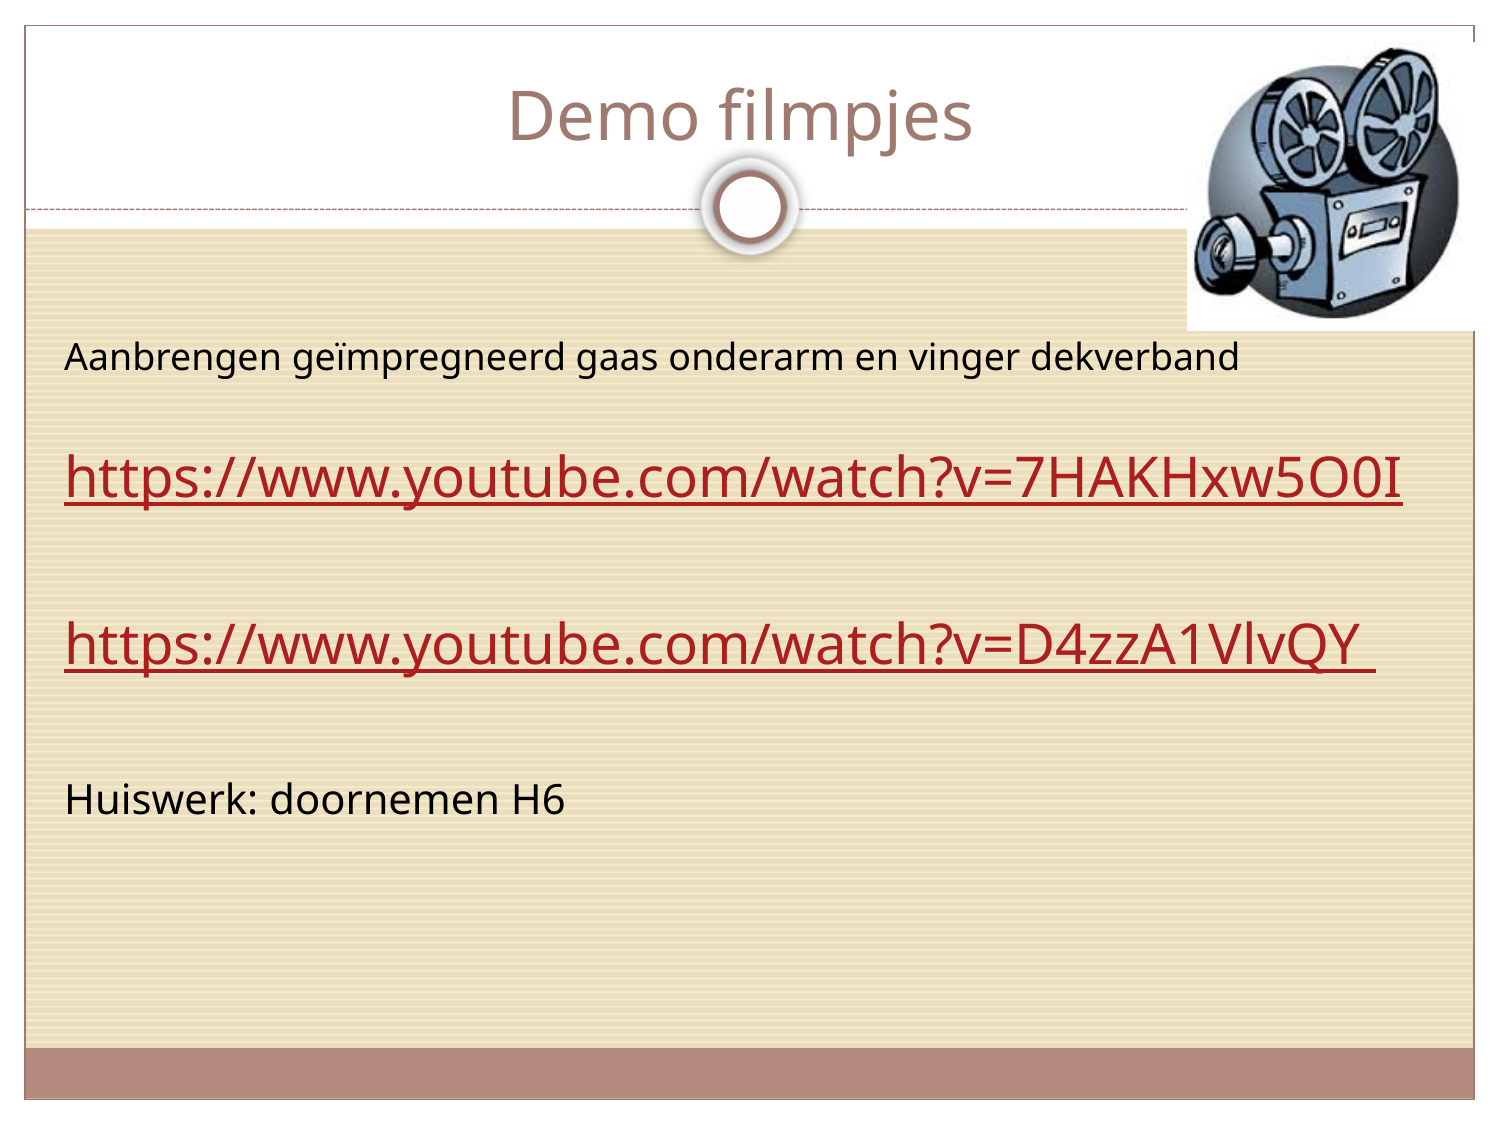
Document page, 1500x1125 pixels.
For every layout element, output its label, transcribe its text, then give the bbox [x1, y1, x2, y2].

title Demo filmpjes [49, 37, 1182, 162]
list Aanbrengen geïmpregneerd gaas onderarm en vinger dekverband https://www.youtube.com/watch?v=7HAKHxw5O0I https://www.youtube.com/watch?v=D4zzA1VlvQY Huiswerk: doornemen H6 [49, 250, 1445, 1001]
picture [1187, 42, 1475, 331]
